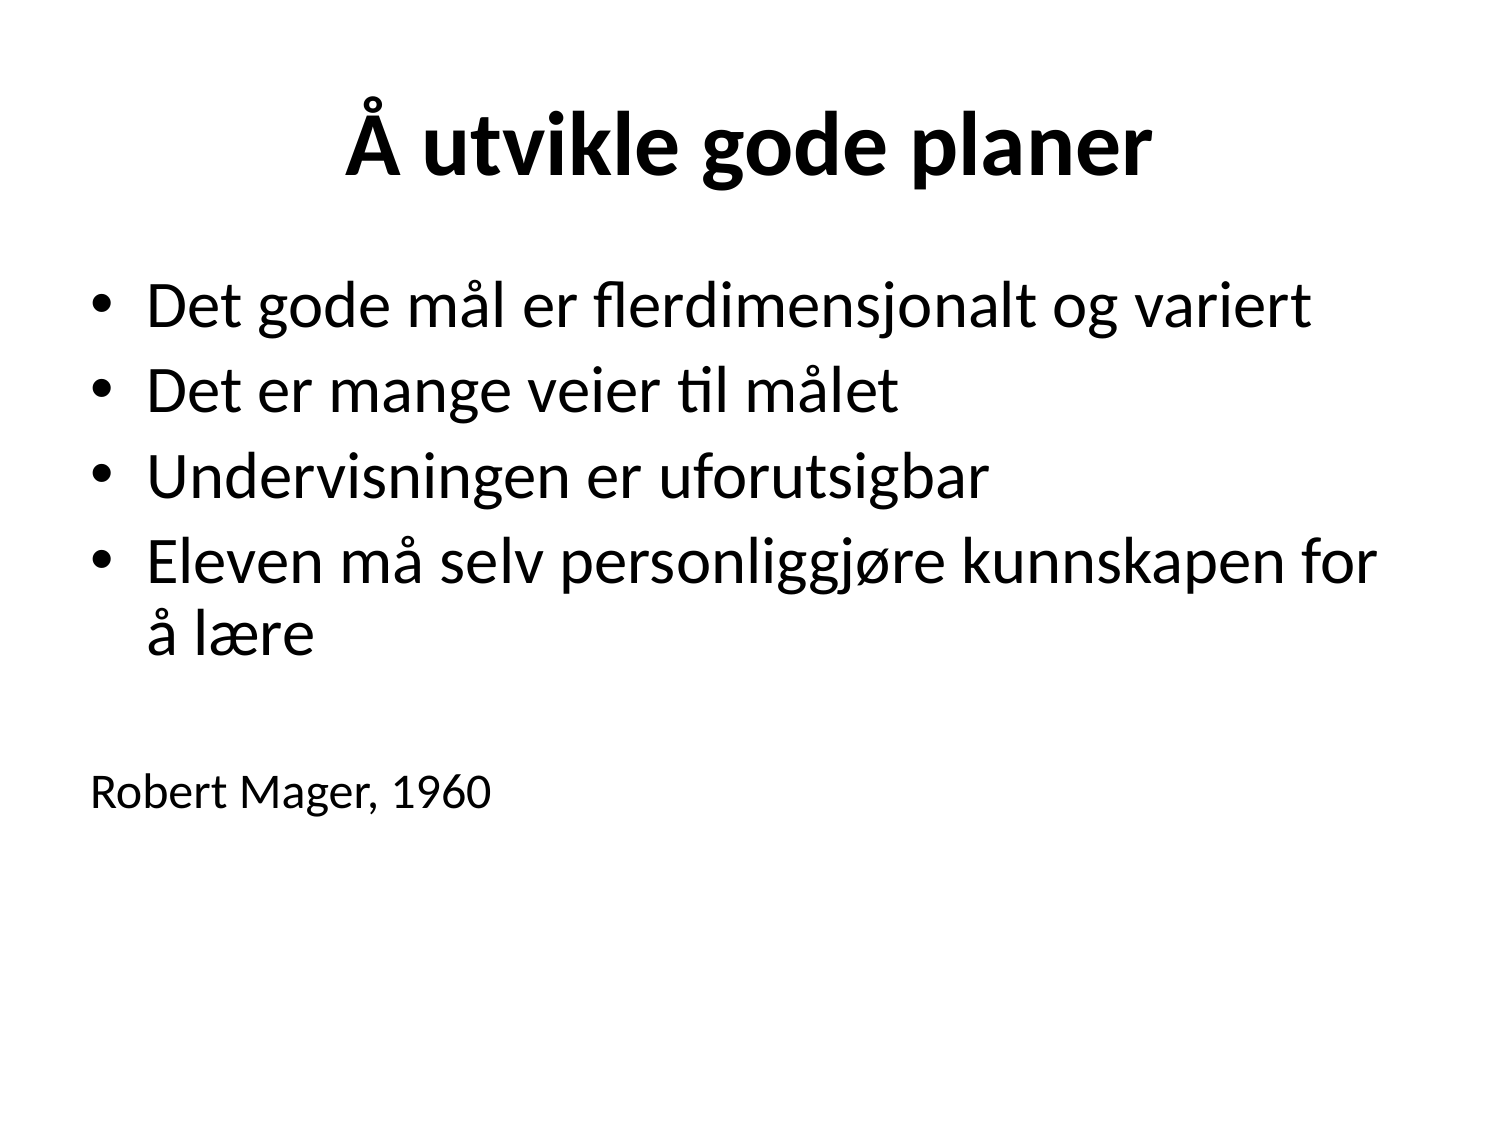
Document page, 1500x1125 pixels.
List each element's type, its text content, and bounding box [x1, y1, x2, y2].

title Å utvikle gode planer [75, 45, 1425, 233]
list Det gode mål er flerdimensjonalt og variert Det er mange veier til målet Undervisningen er uforutsigbar Eleven må selv personliggjøre kunnskapen for å lære Robert Mager, 1960 [75, 262, 1425, 1005]
